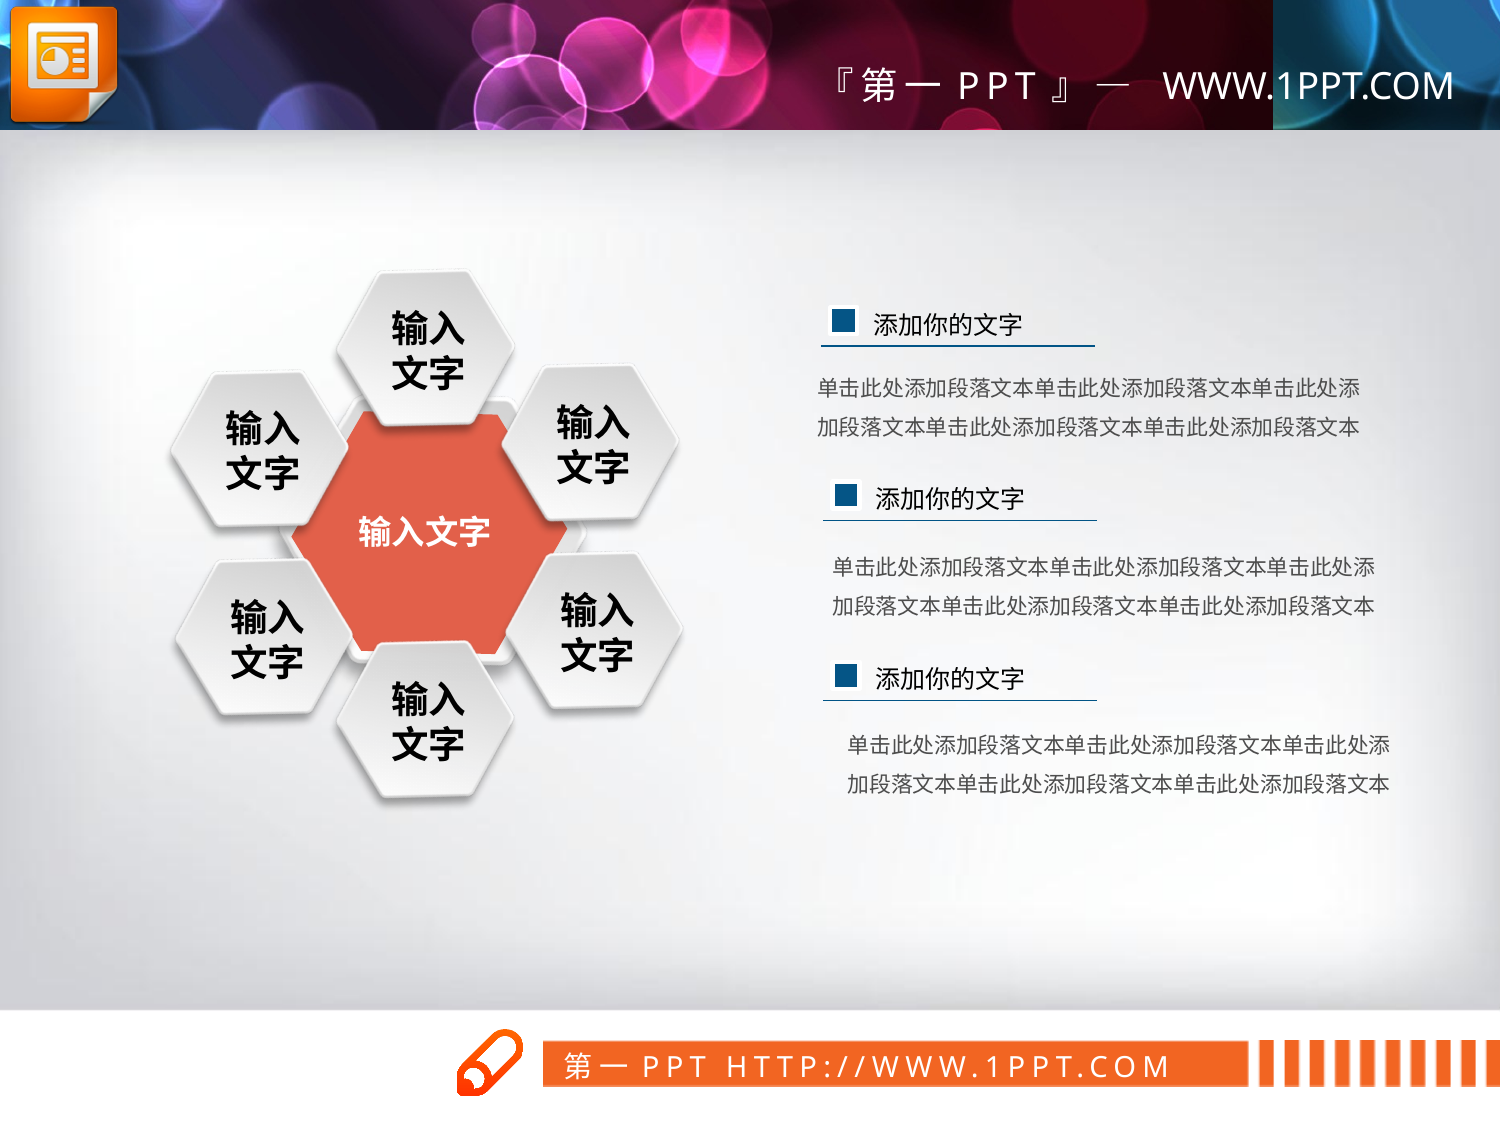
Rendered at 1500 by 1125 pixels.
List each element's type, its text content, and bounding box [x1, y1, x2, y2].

text_box 单击此处添加段落文本单击此处添加段落文本单击此处添加段落文本单击此处添加段落文本单击此处添加段落文本 [802, 354, 1381, 448]
text_box 添加你的文字 [858, 301, 1039, 345]
picture [0, 0, 1500, 1012]
text_box 单击此处添加段落文本单击此处添加段落文本单击此处添加段落文本单击此处添加段落文本单击此处添加段落文本 [817, 532, 1397, 627]
picture [543, 1040, 1500, 1087]
text_box 添加你的文字 [860, 656, 1041, 699]
text_box [830, 307, 858, 335]
text_box [832, 661, 860, 689]
text_box [832, 481, 860, 509]
text_box 单击此处添加段落文本单击此处添加段落文本单击此处添加段落文本单击此处添加段落文本单击此处添加段落文本 [832, 711, 1412, 805]
text_box 添加你的文字 [860, 476, 1041, 519]
